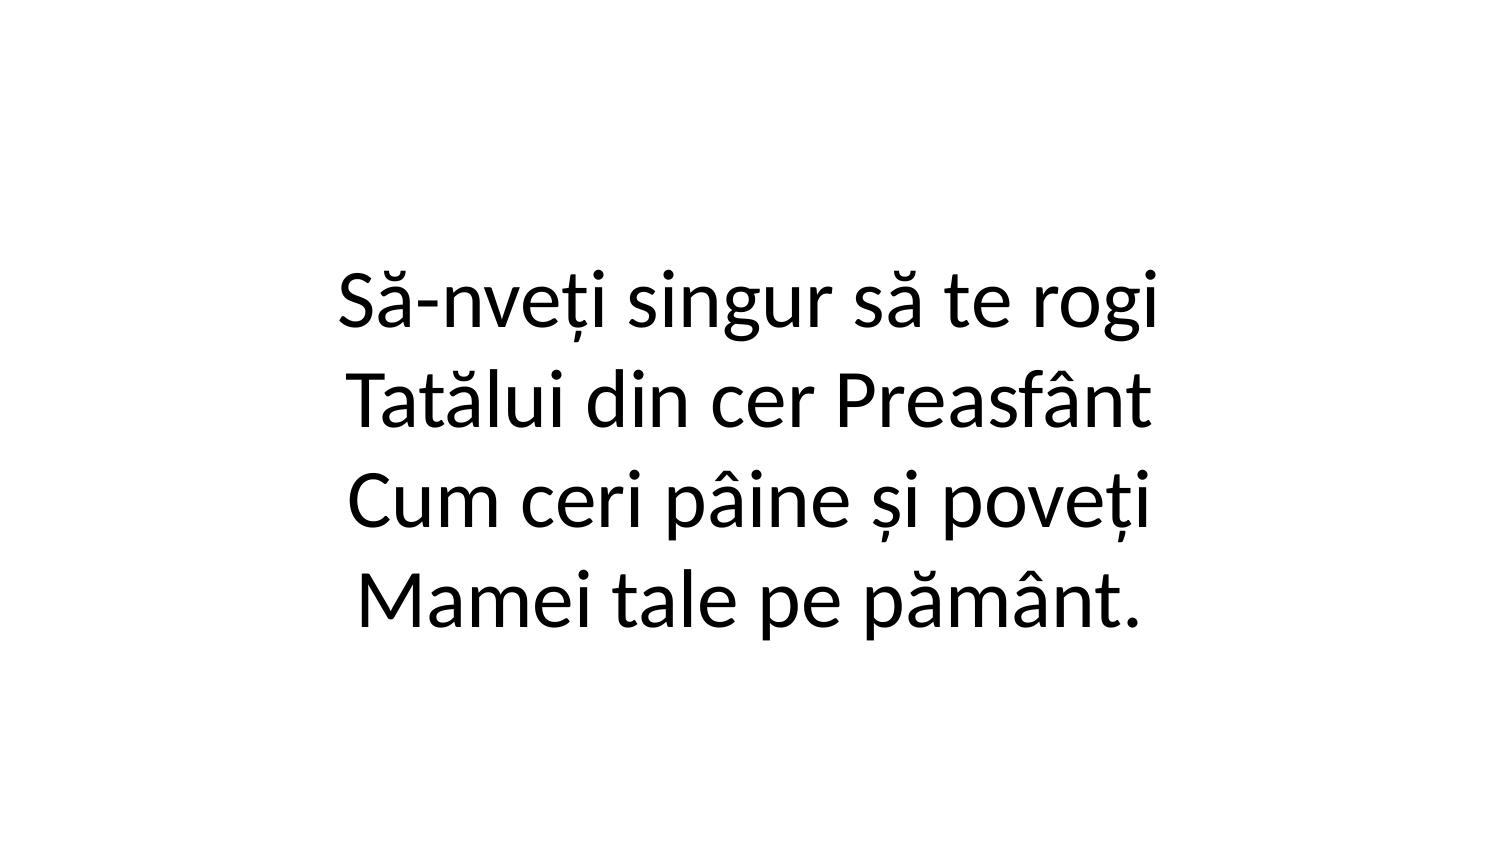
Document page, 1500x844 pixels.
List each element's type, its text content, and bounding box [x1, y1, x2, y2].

text_box Să-nveți singur să te rogi Tatălui din cer Preasfânt Cum ceri pâine și poveți Mamei tale pe pământ. [323, 192, 1177, 652]
